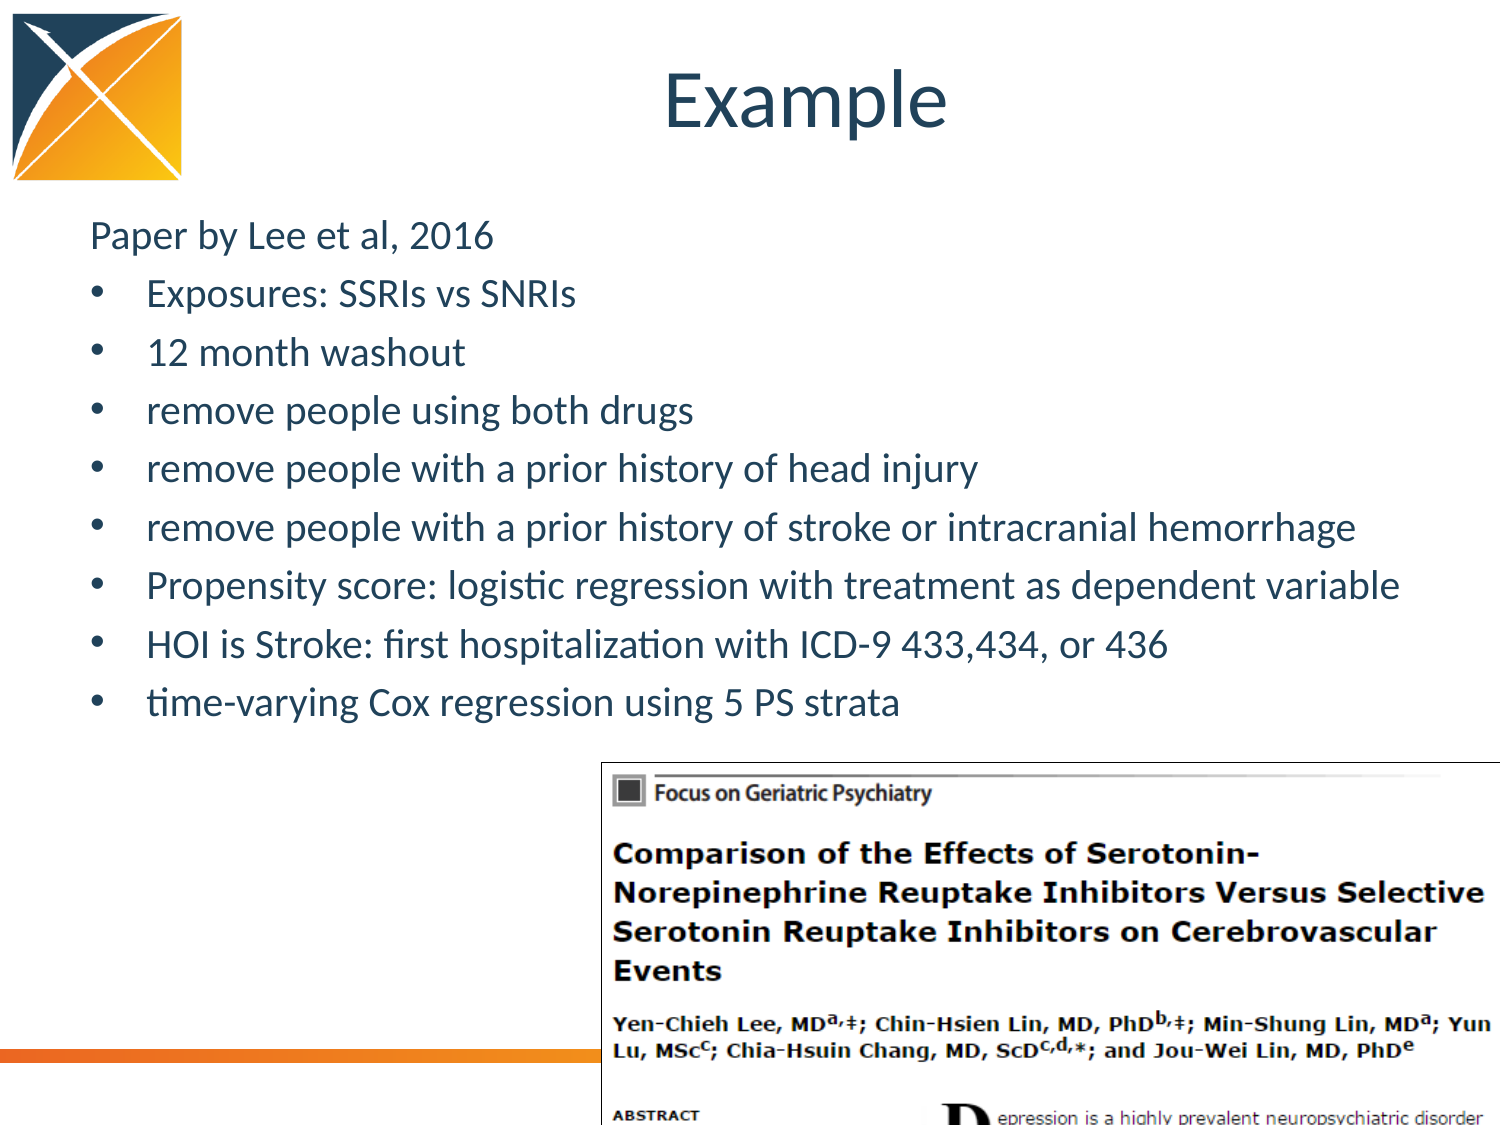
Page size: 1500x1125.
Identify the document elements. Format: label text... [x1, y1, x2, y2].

picture [601, 762, 1500, 1125]
title Example [187, 24, 1425, 163]
picture [0, 0, 206, 200]
list Paper by Lee et al, 2016 Exposures: SSRIs vs SNRIs 12 month washout remove people using both drugs remove people with a prior history of head injury remove people with a prior history of stroke or intracranial hemorrhage Propensity score: logistic regression with treatment as dependent variable HOI is Stroke: first hospitalization with ICD-9 433,434, or 436 time-varying Cox regression using 5 PS strata [75, 200, 1425, 1005]
